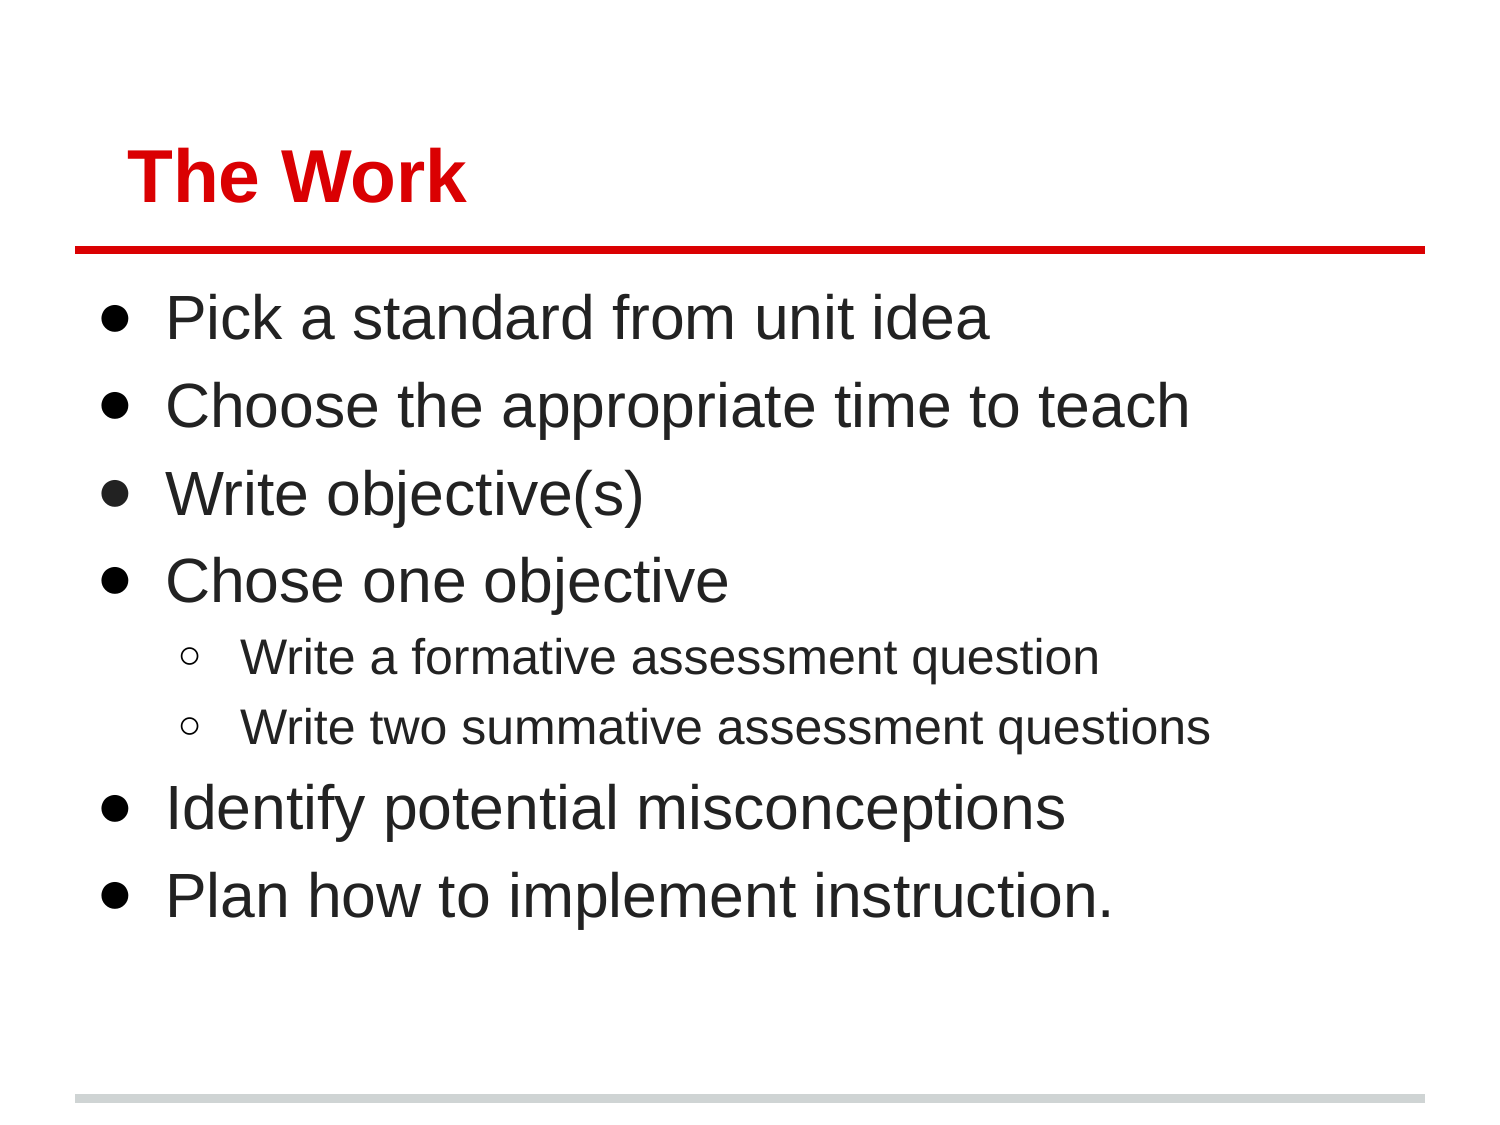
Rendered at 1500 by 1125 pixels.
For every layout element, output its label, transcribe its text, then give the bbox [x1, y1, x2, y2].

list Pick a standard from unit idea Choose the appropriate time to teach Write objective(s) Chose one objective Write a formative assessment question Write two summative assessment questions Identify potential misconceptions Plan how to implement instruction. [75, 262, 1425, 1078]
title The Work [75, 45, 1425, 233]
